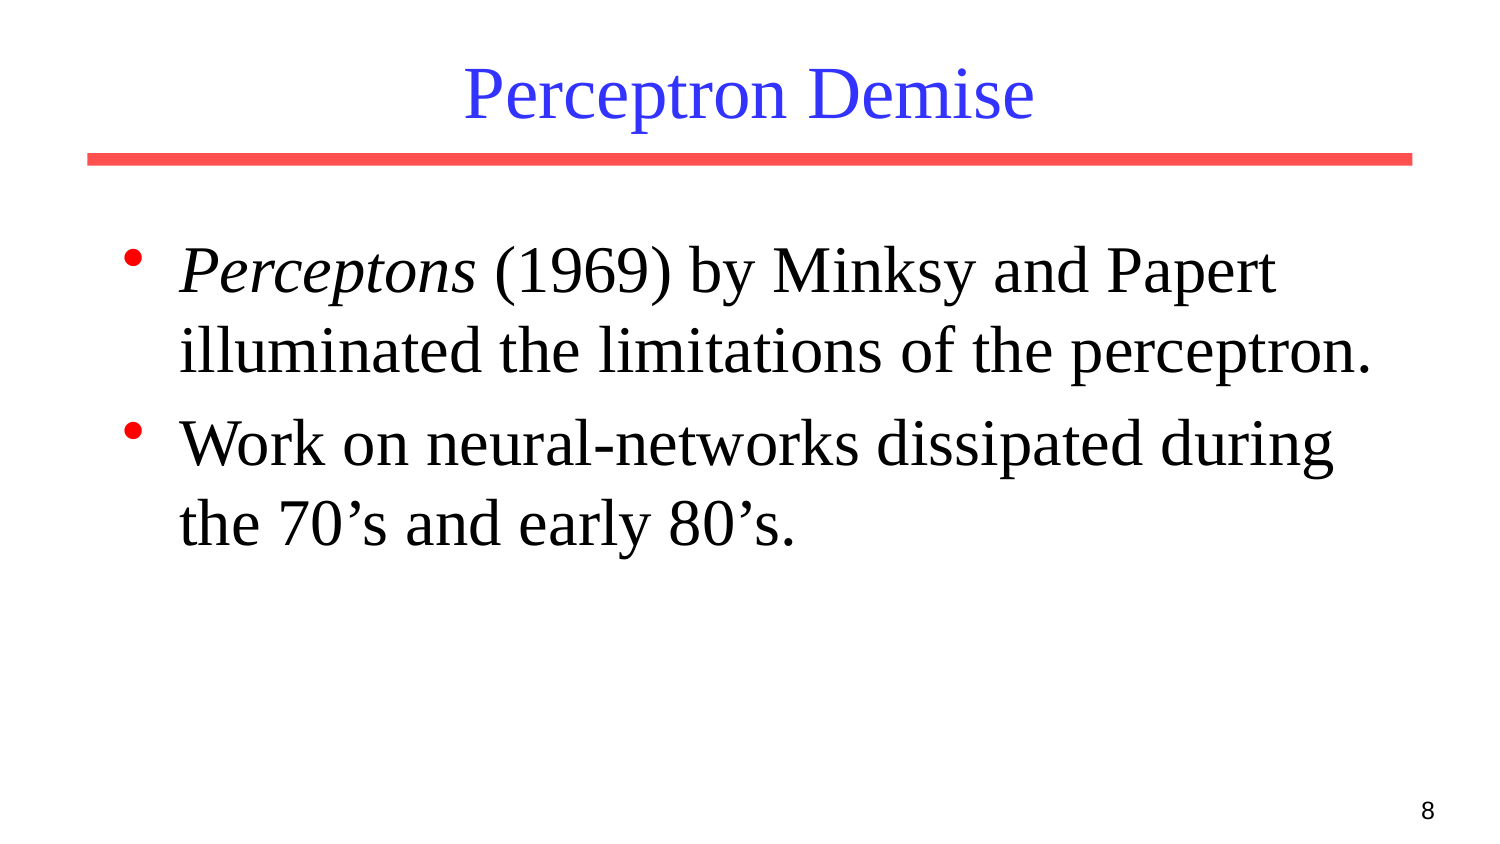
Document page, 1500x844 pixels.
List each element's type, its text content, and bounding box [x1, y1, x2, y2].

slide_number 8 [1137, 787, 1451, 844]
title Perceptron Demise [112, 27, 1388, 151]
list Perceptons (1969) by Minksy and Papert illuminated the limitations of the perceptron. Work on neural-networks dissipated during the 70’s and early 80’s. [107, 217, 1409, 795]
